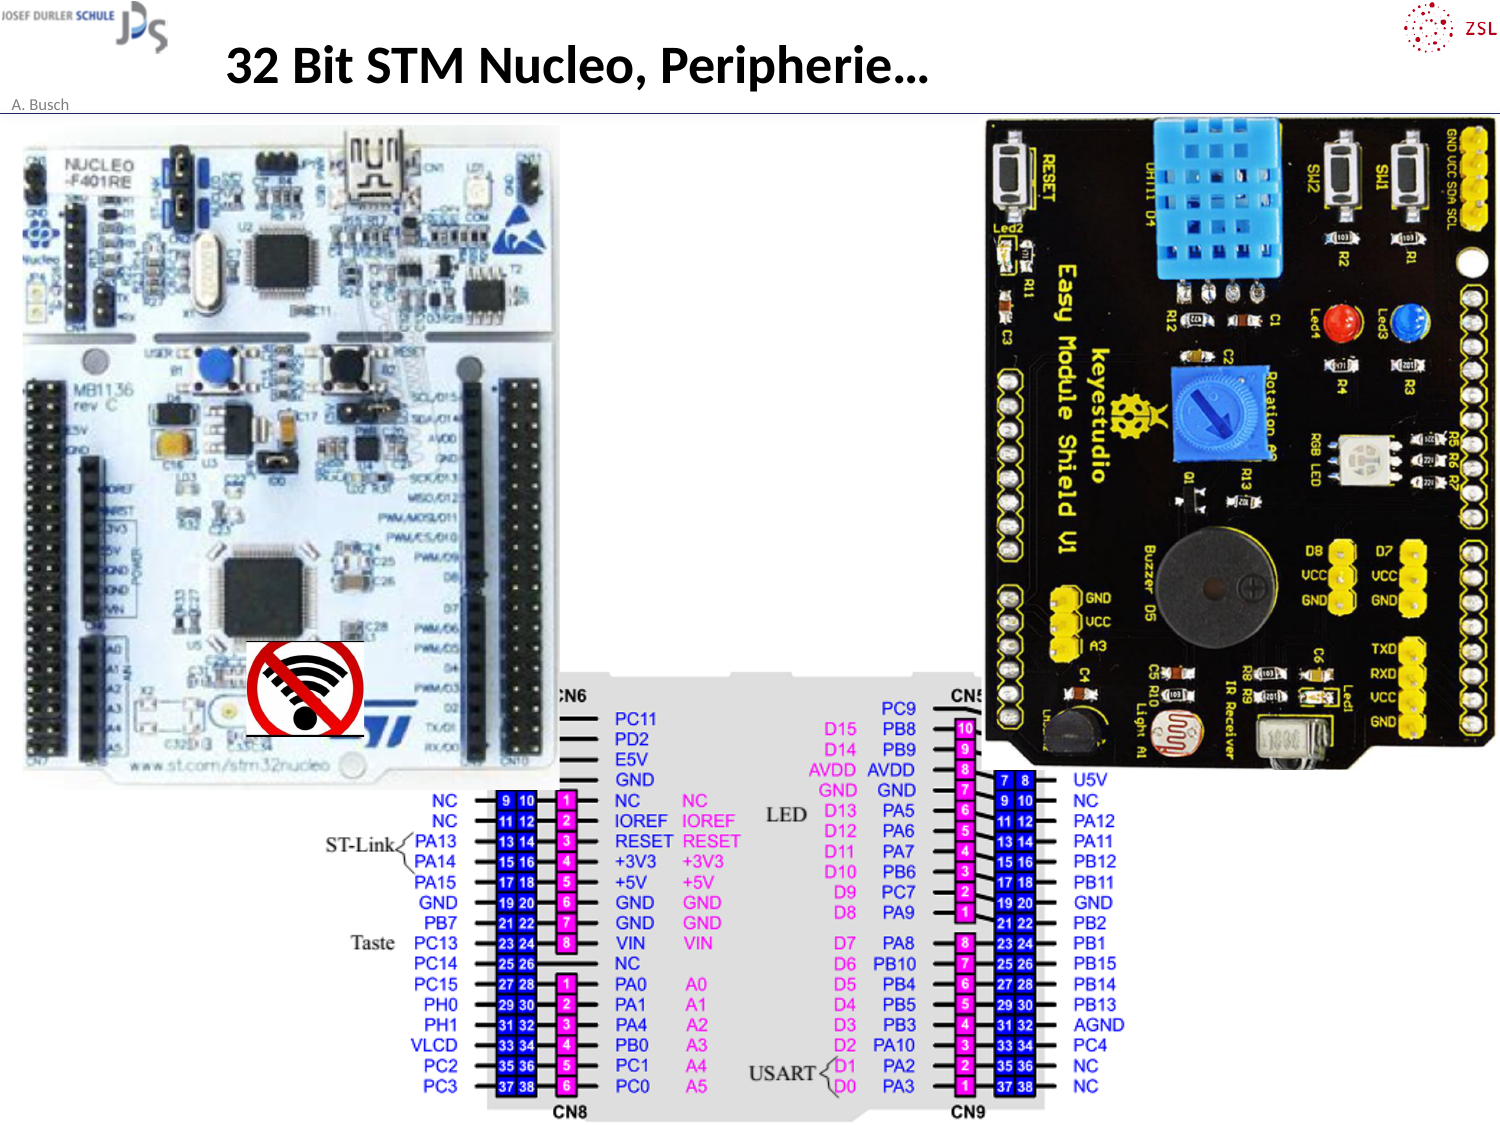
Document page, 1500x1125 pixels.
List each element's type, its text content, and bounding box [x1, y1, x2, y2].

picture [2, 1, 168, 54]
text_box 32 Bit STM Nucleo, Peripherie… [210, 22, 948, 102]
picture [0, 117, 1500, 1125]
picture [1402, 1, 1498, 54]
